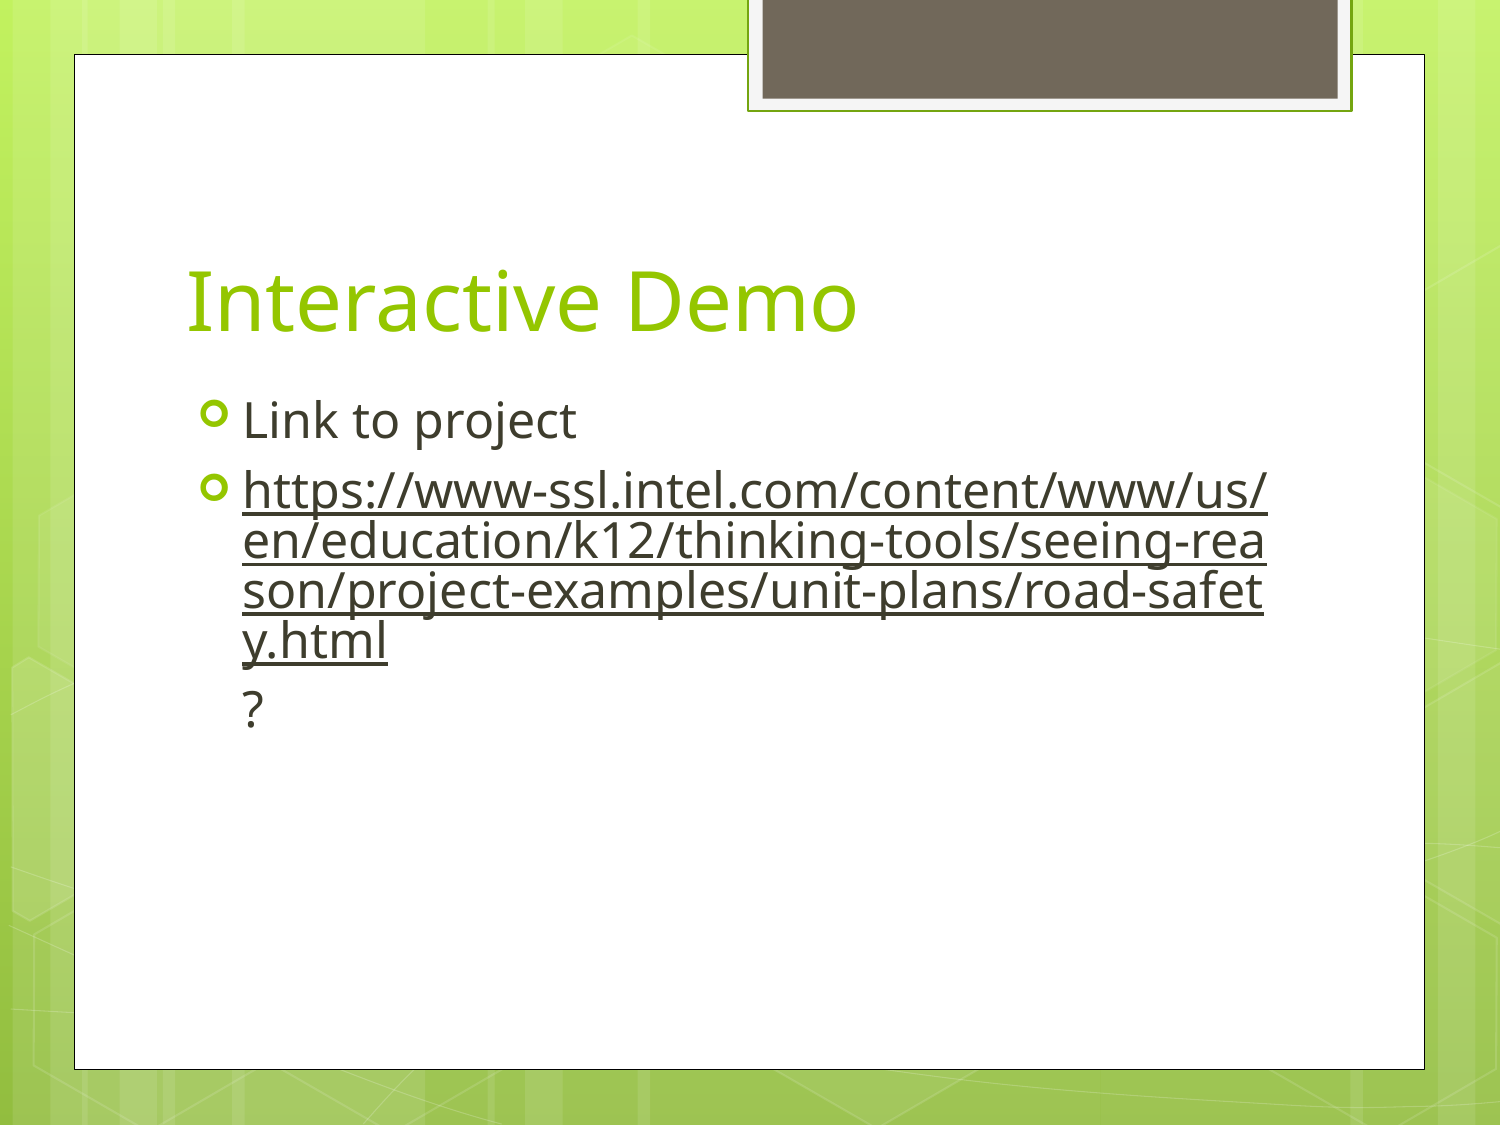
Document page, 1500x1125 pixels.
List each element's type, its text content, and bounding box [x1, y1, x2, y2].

title Interactive Demo [171, 168, 1324, 357]
list Link to project https://www-ssl.intel.com/content/www/us/en/education/k12/thinking-tools/seeing-reason/project-examples/unit-plans/road-safety.html? [171, 381, 1283, 957]
